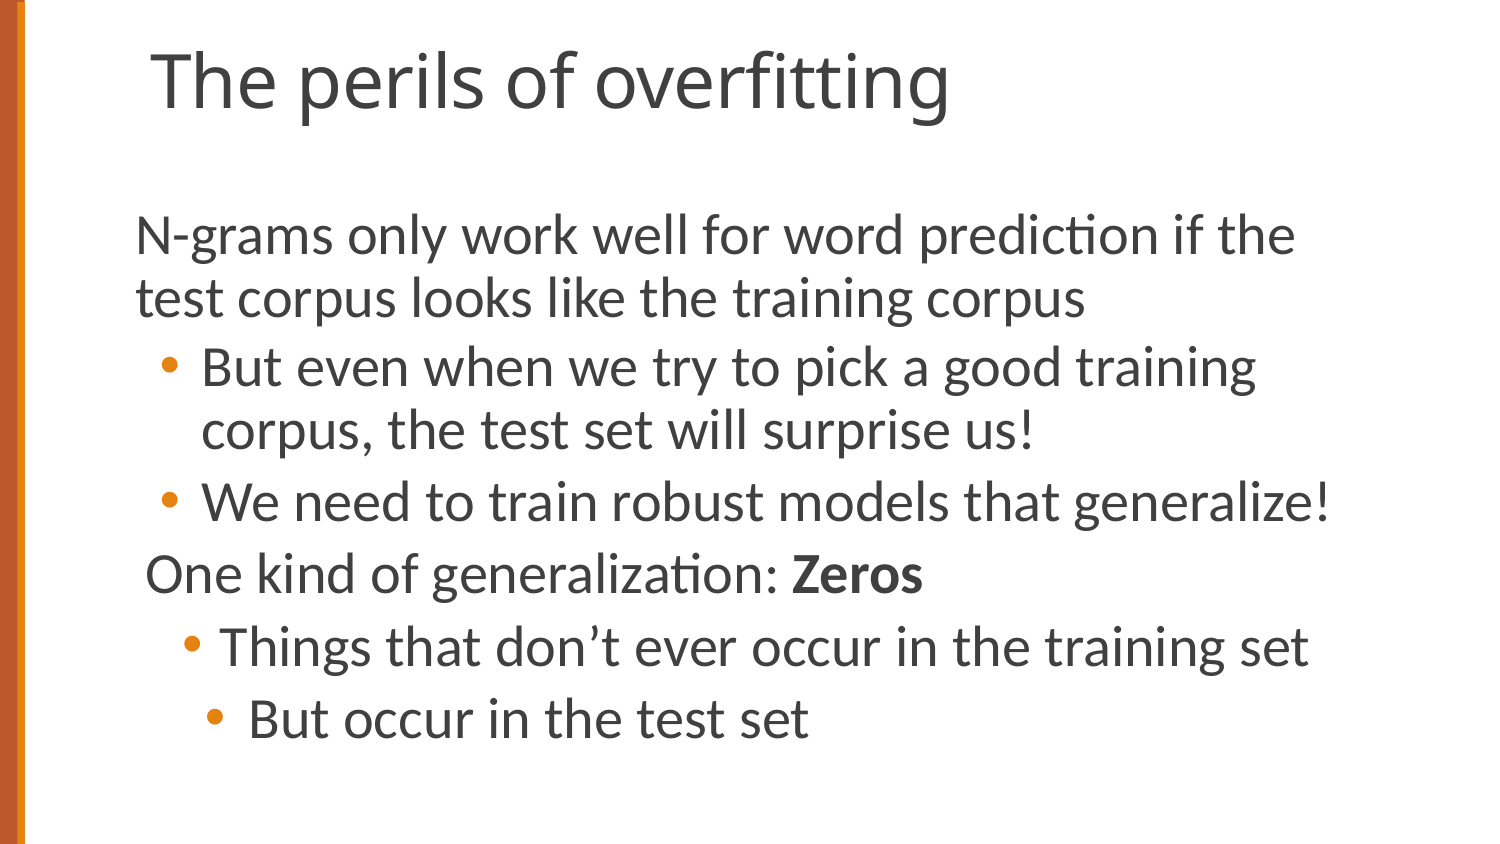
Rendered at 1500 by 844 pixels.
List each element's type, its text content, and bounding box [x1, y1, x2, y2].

title The perils of overfitting [135, 19, 1373, 132]
list N-grams only work well for word prediction if the test corpus looks like the training corpus But even when we try to pick a good training corpus, the test set will surprise us! We need to train robust models that generalize! One kind of generalization: Zeros Things that don’t ever occur in the training set But occur in the test set [135, 196, 1373, 825]
